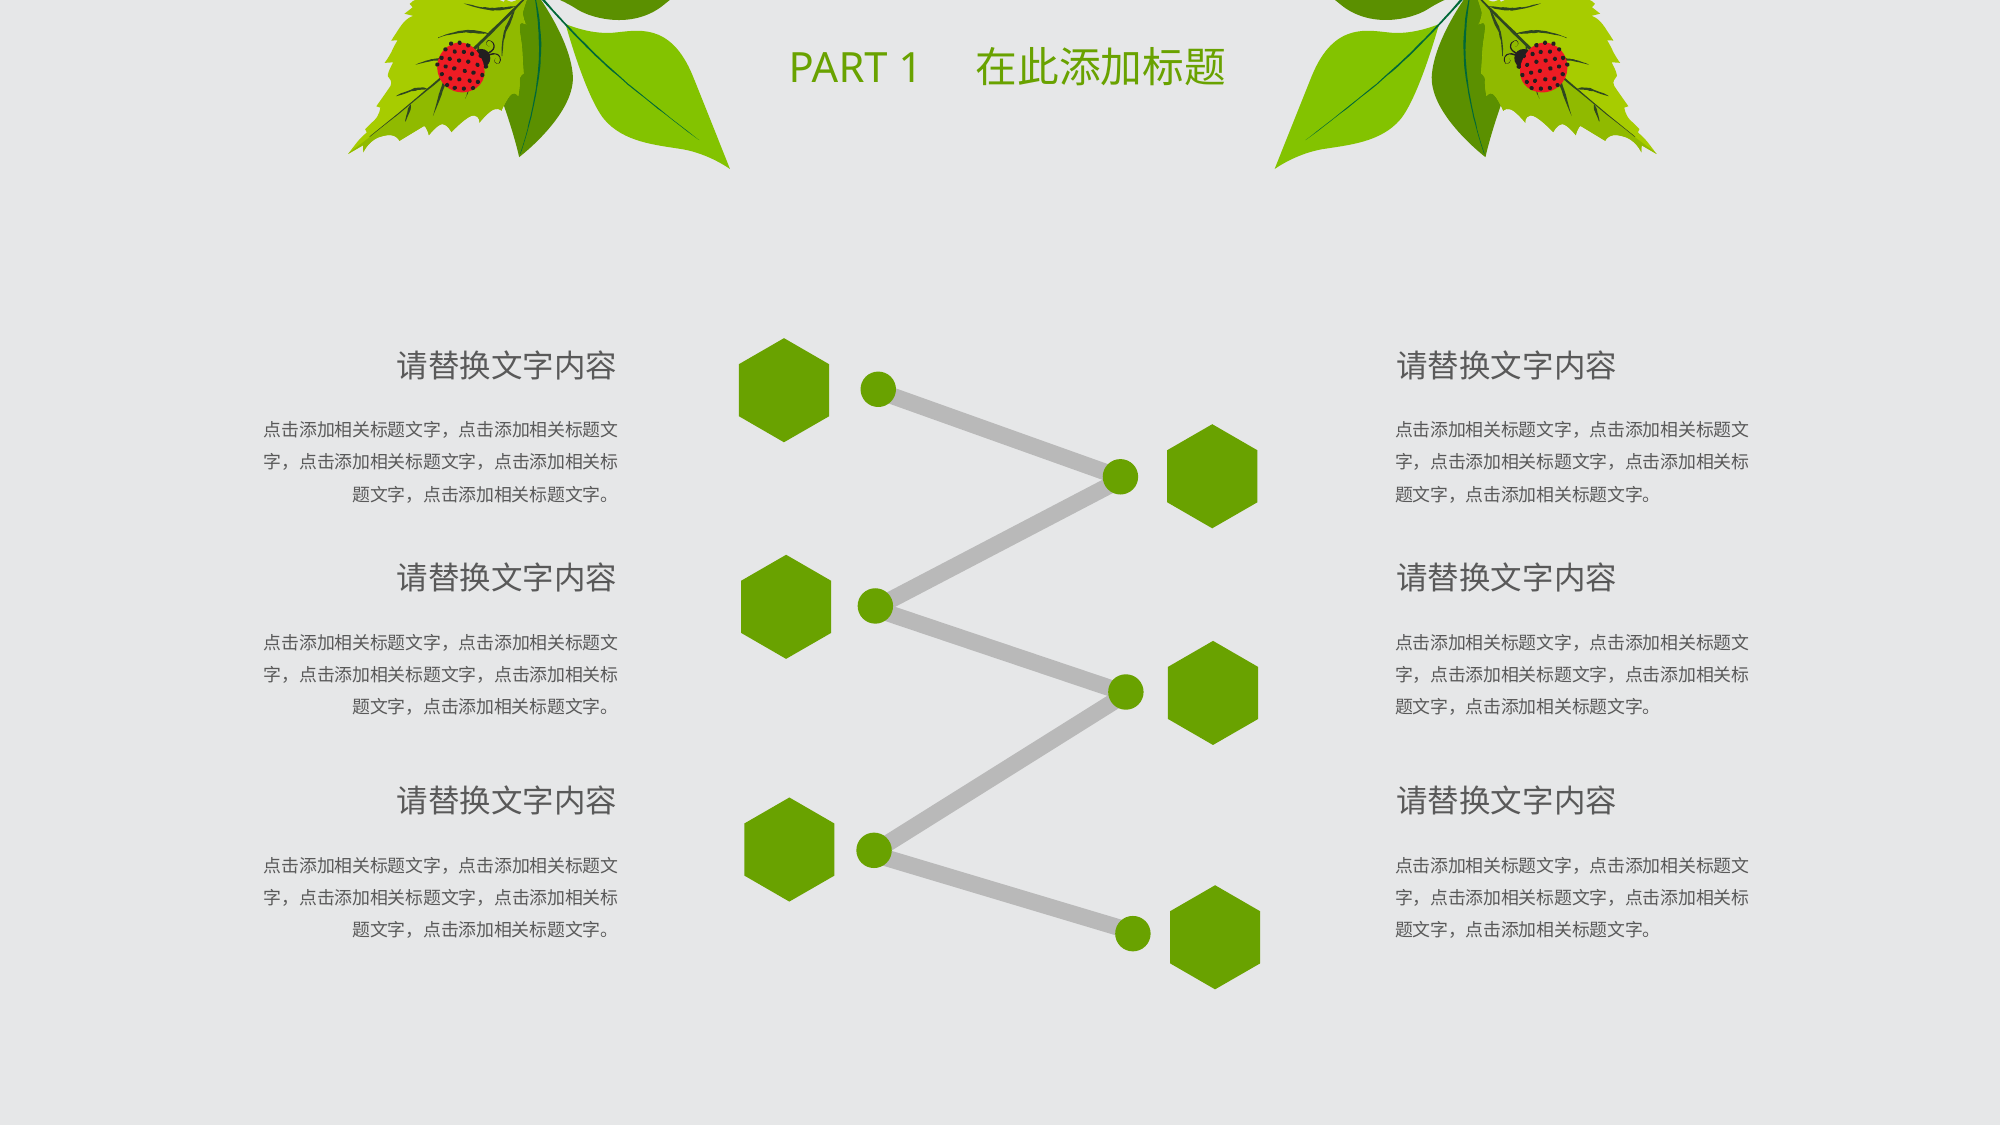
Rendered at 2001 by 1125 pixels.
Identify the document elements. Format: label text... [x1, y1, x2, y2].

text_box 点击添加相关标题文字，点击添加相关标题文字，点击添加相关标题文字，点击添加相关标题文字，点击添加相关标题文字。 [232, 613, 634, 725]
text_box [1115, 915, 1151, 952]
text_box 请替换文字内容 [381, 338, 633, 391]
text_box 请替换文字内容 [381, 550, 633, 604]
text_box 点击添加相关标题文字，点击添加相关标题文字，点击添加相关标题文字，点击添加相关标题文字，点击添加相关标题文字。 [1380, 836, 1782, 948]
text_box [856, 832, 892, 869]
text_box 请替换文字内容 [381, 773, 633, 827]
text_box 请替换文字内容 [1381, 338, 1632, 391]
text_box [738, 338, 830, 443]
text_box 点击添加相关标题文字，点击添加相关标题文字，点击添加相关标题文字，点击添加相关标题文字，点击添加相关标题文字。 [1380, 613, 1782, 725]
text_box 点击添加相关标题文字，点击添加相关标题文字，点击添加相关标题文字，点击添加相关标题文字，点击添加相关标题文字。 [232, 400, 634, 512]
text_box 点击添加相关标题文字，点击添加相关标题文字，点击添加相关标题文字，点击添加相关标题文字，点击添加相关标题文字。 [232, 836, 634, 948]
text_box [1167, 640, 1259, 745]
text_box 点击添加相关标题文字，点击添加相关标题文字，点击添加相关标题文字，点击添加相关标题文字，点击添加相关标题文字。 [1380, 400, 1782, 512]
text_box 请替换文字内容 [1381, 550, 1632, 604]
text_box [741, 554, 832, 659]
text_box [857, 588, 894, 624]
text_box [1102, 459, 1139, 495]
text_box [1170, 885, 1261, 990]
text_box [364, 0, 1641, 176]
text_box [744, 797, 835, 902]
text_box 请替换文字内容 [1381, 773, 1632, 827]
text_box [860, 371, 896, 407]
text_box [1167, 424, 1258, 529]
text_box [1108, 674, 1144, 710]
